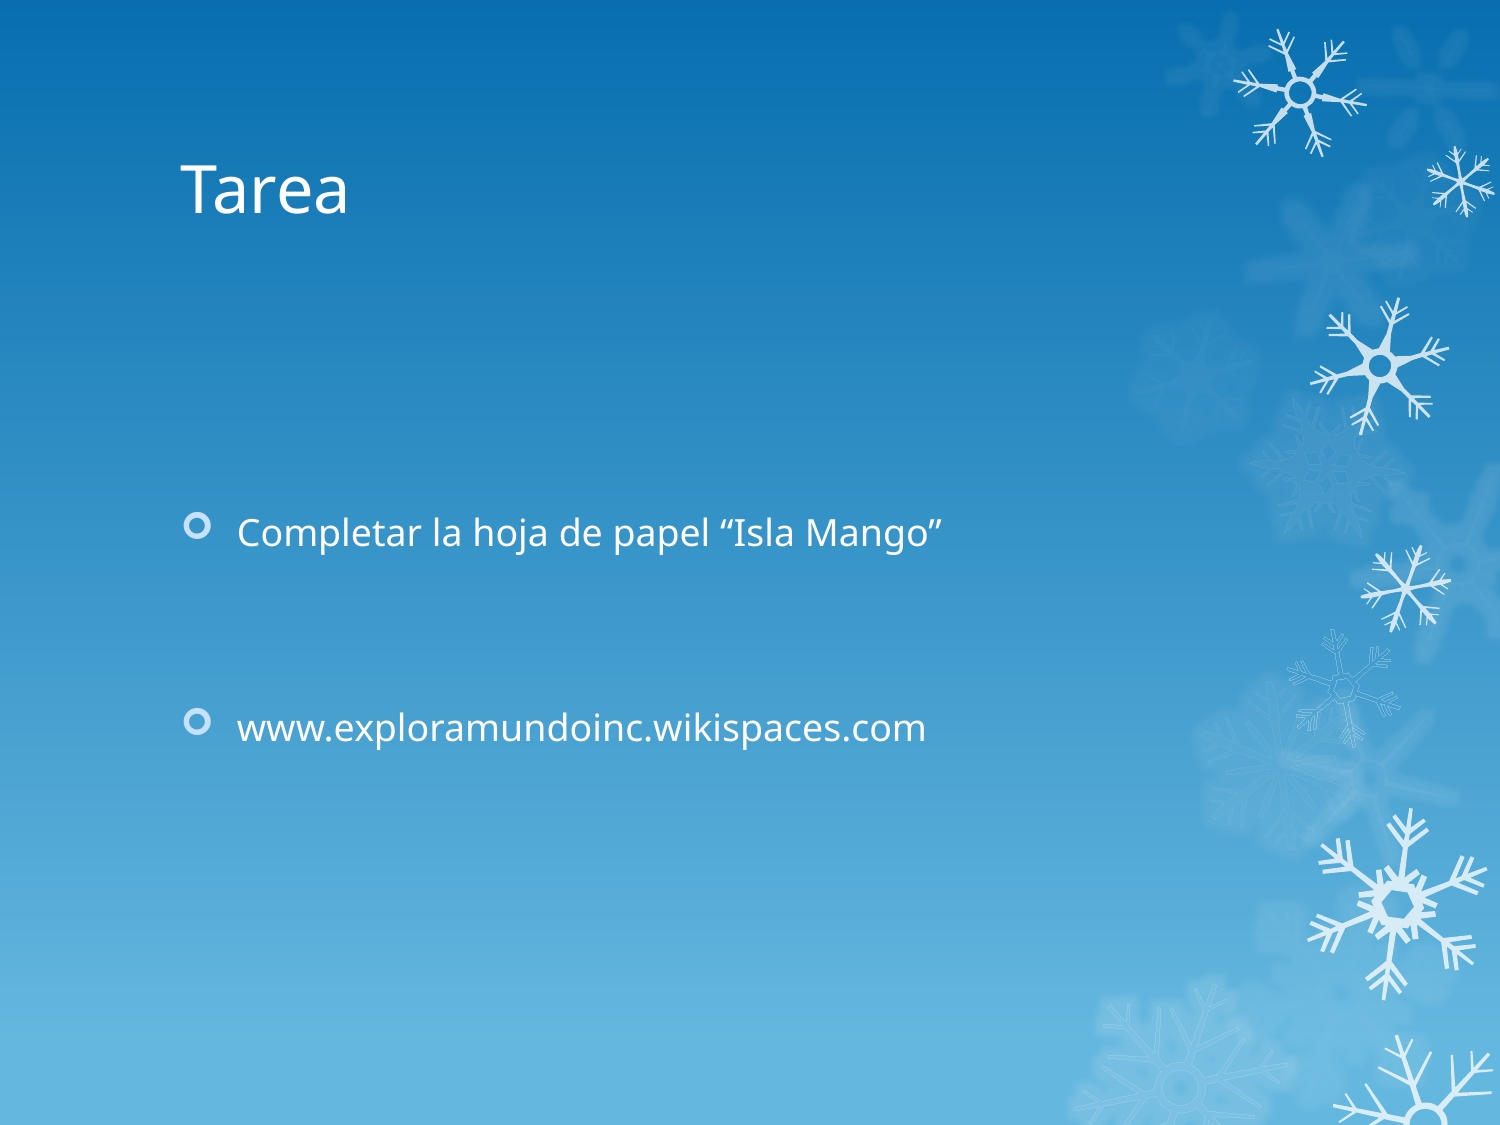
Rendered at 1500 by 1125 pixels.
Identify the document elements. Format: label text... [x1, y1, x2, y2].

title Tarea [165, 110, 1335, 263]
list Completar la hoja de papel “Isla Mango” www.exploramundoinc.wikispaces.com [165, 296, 1335, 962]
